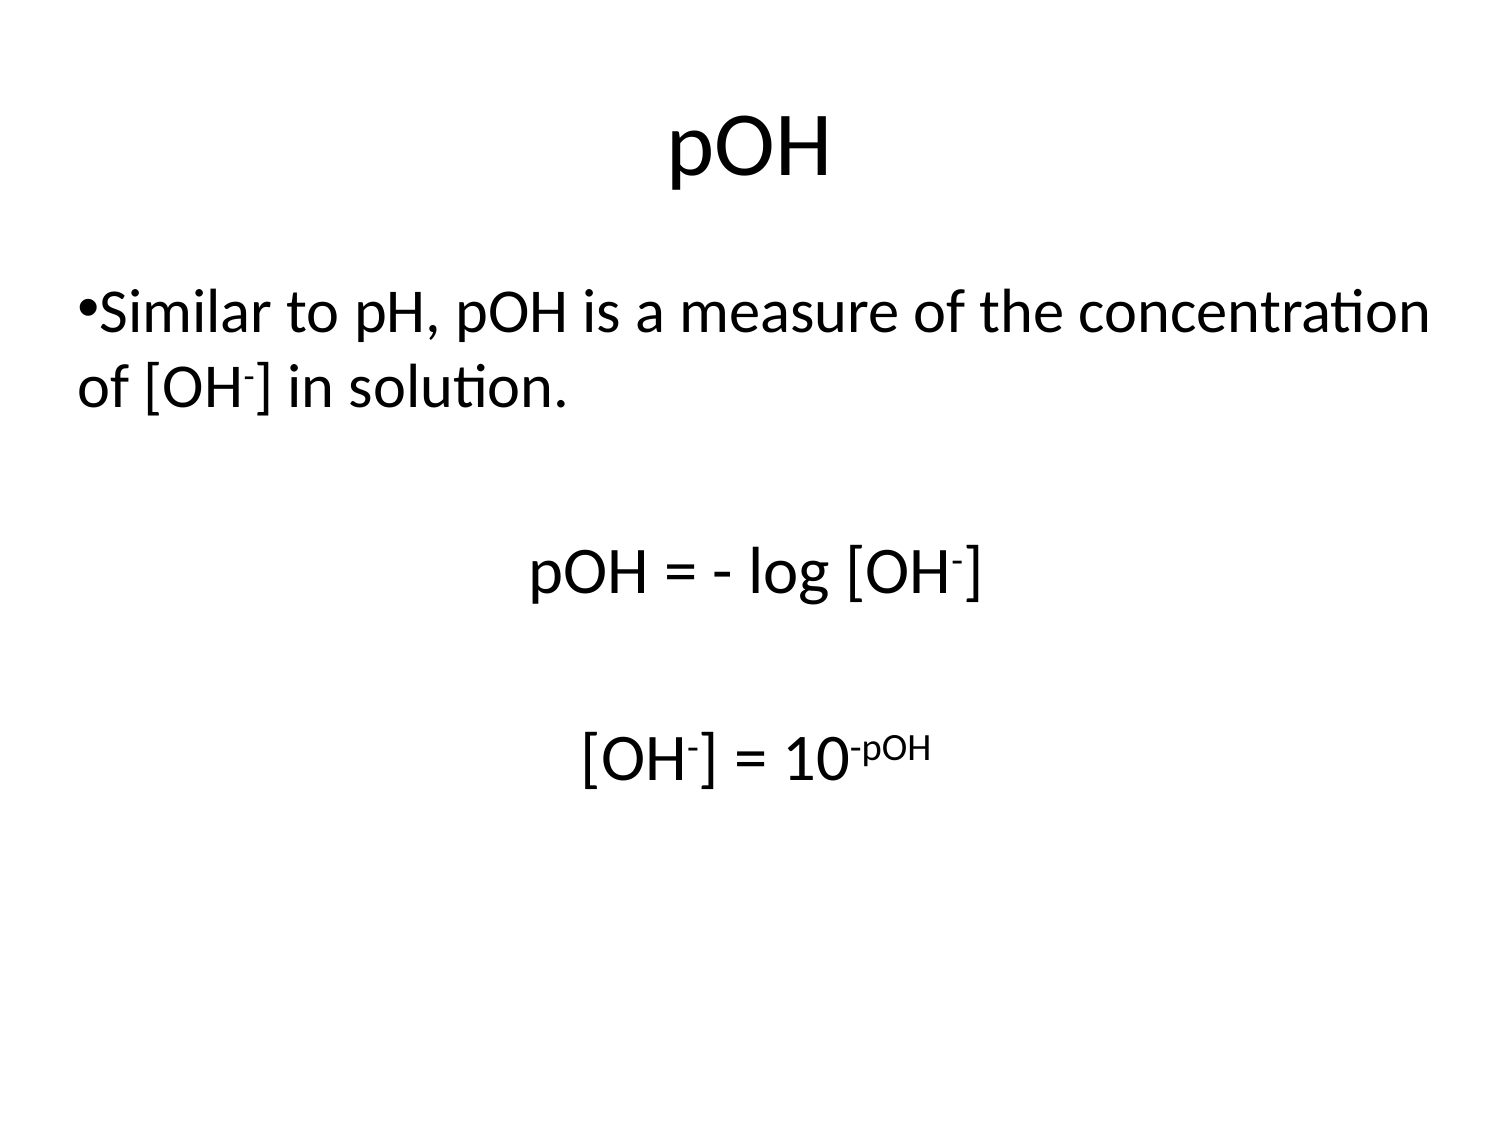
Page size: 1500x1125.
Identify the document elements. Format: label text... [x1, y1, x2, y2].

list Similar to pH, pOH is a measure of the concentration of [OH-] in solution. pOH = - log [OH-] [OH-] = 10-pOH [62, 262, 1450, 1005]
title pOH [75, 45, 1425, 233]
